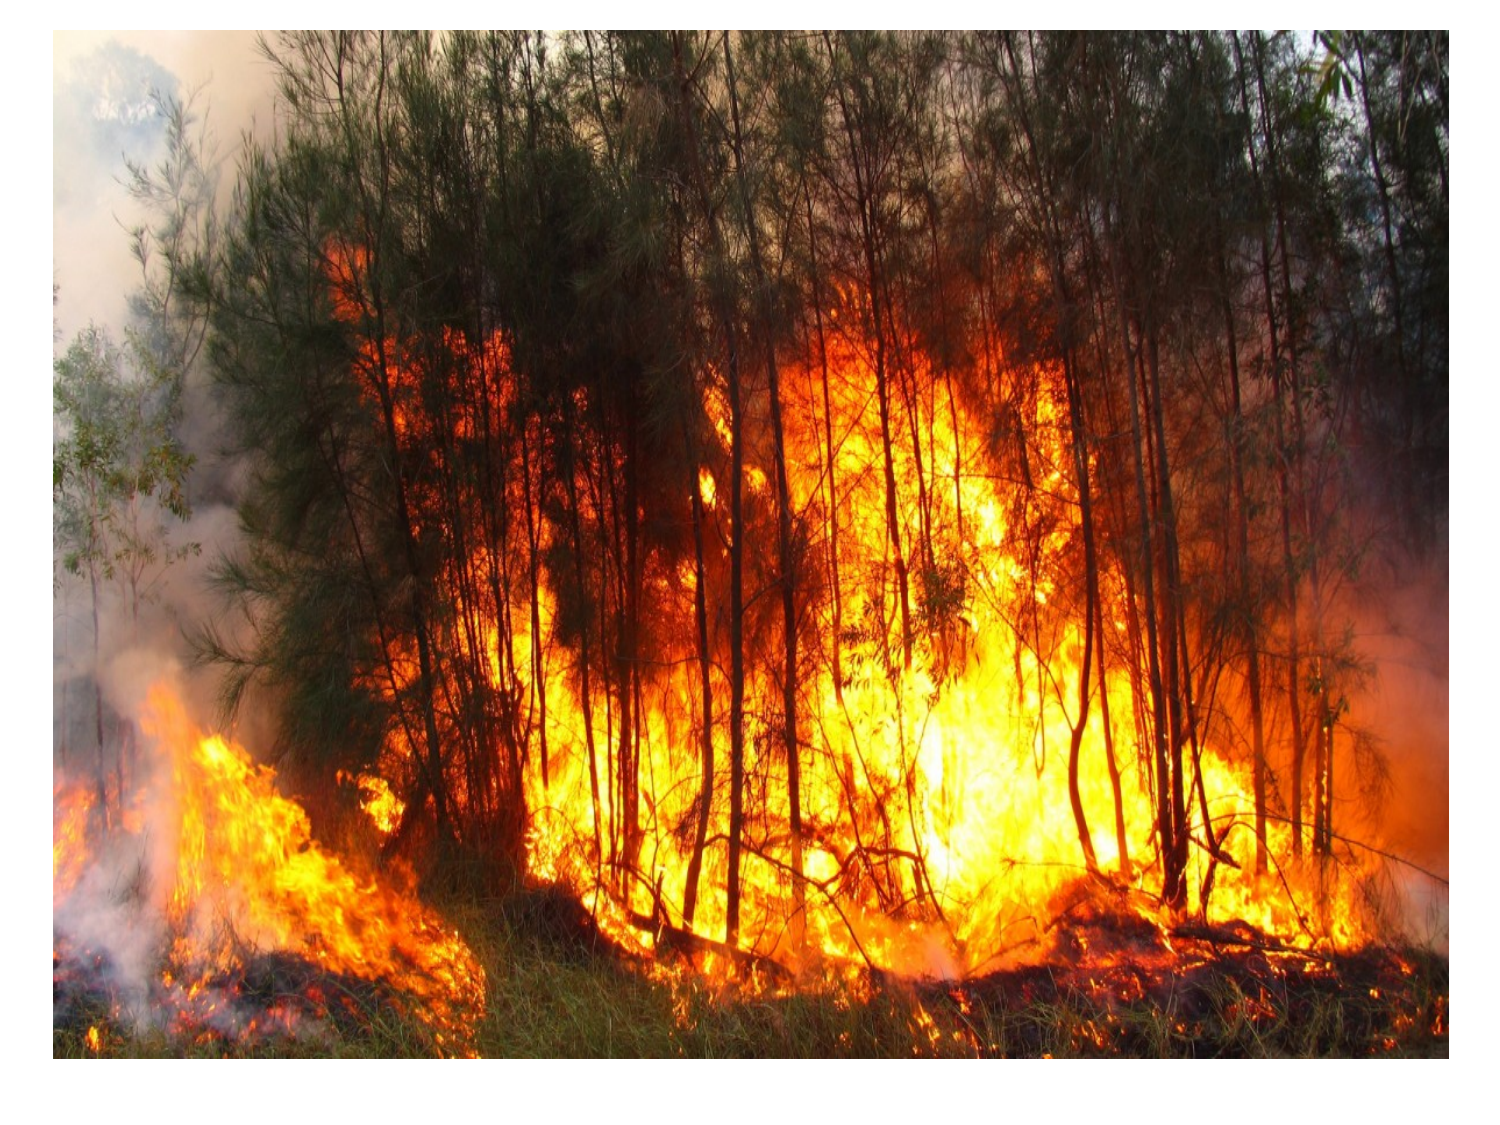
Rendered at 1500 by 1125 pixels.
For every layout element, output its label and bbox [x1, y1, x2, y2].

list [52, 30, 1450, 1059]
